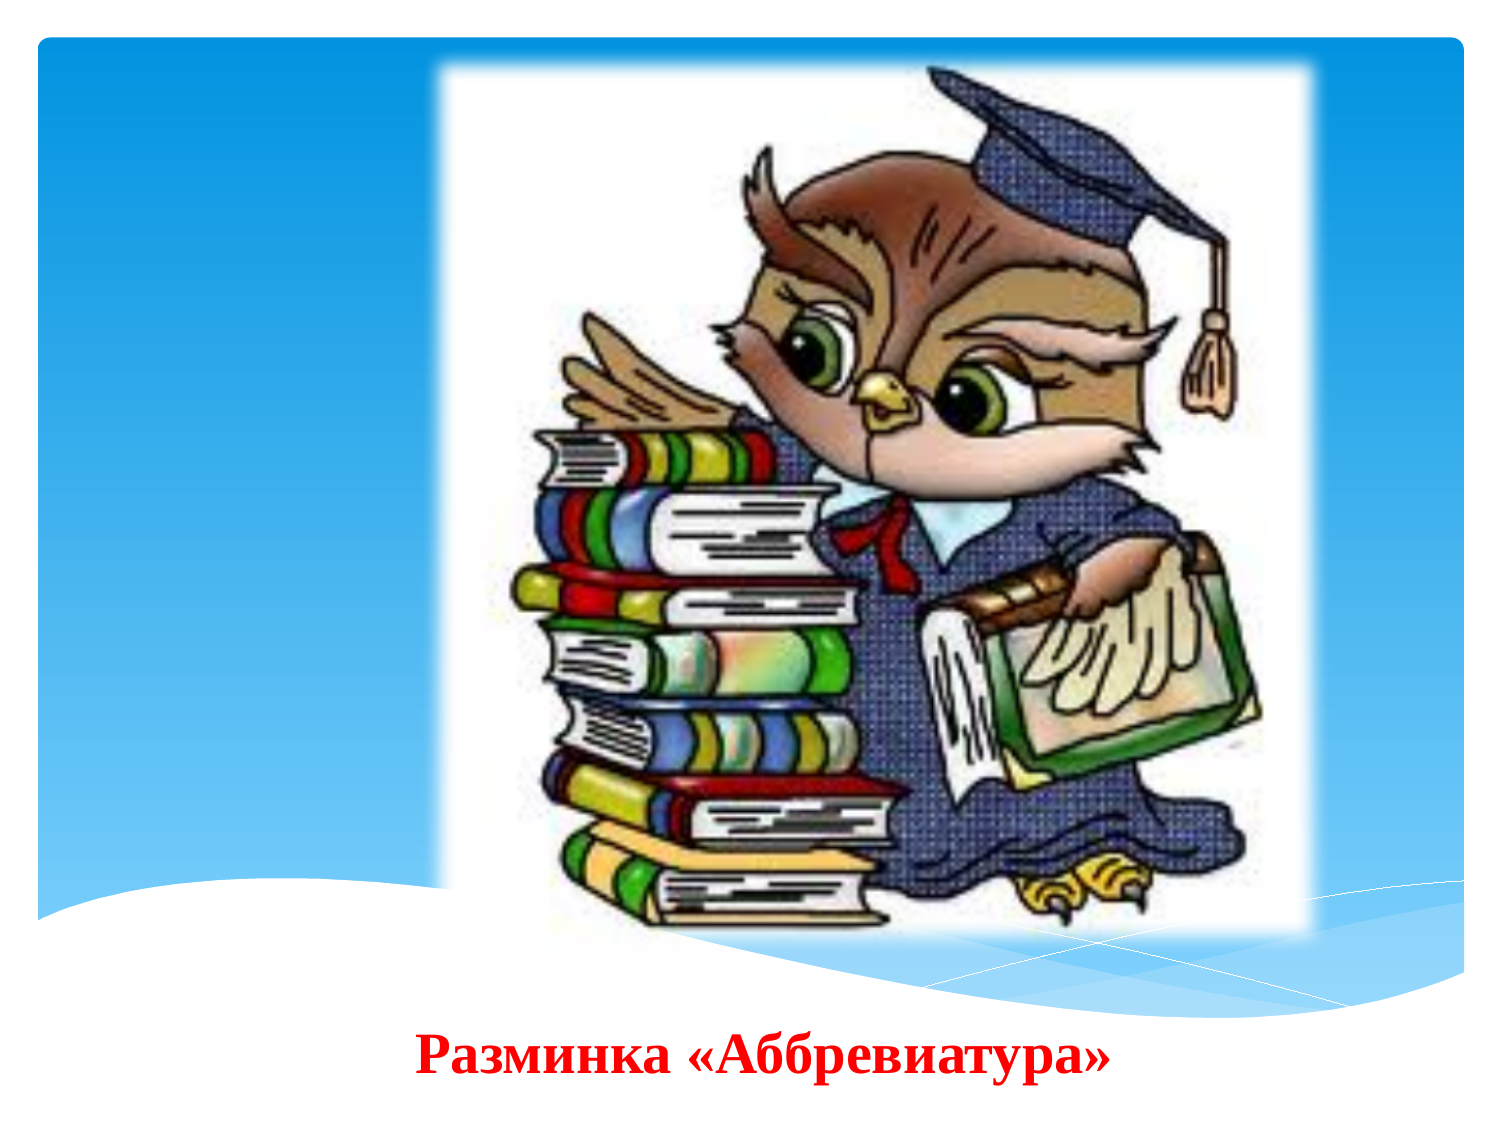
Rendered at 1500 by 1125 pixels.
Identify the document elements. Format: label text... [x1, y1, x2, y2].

subtitle Разминка «Аббревиатура» Разминка «Аббревиатура» [147, 1007, 1382, 1121]
picture [421, 53, 1331, 956]
